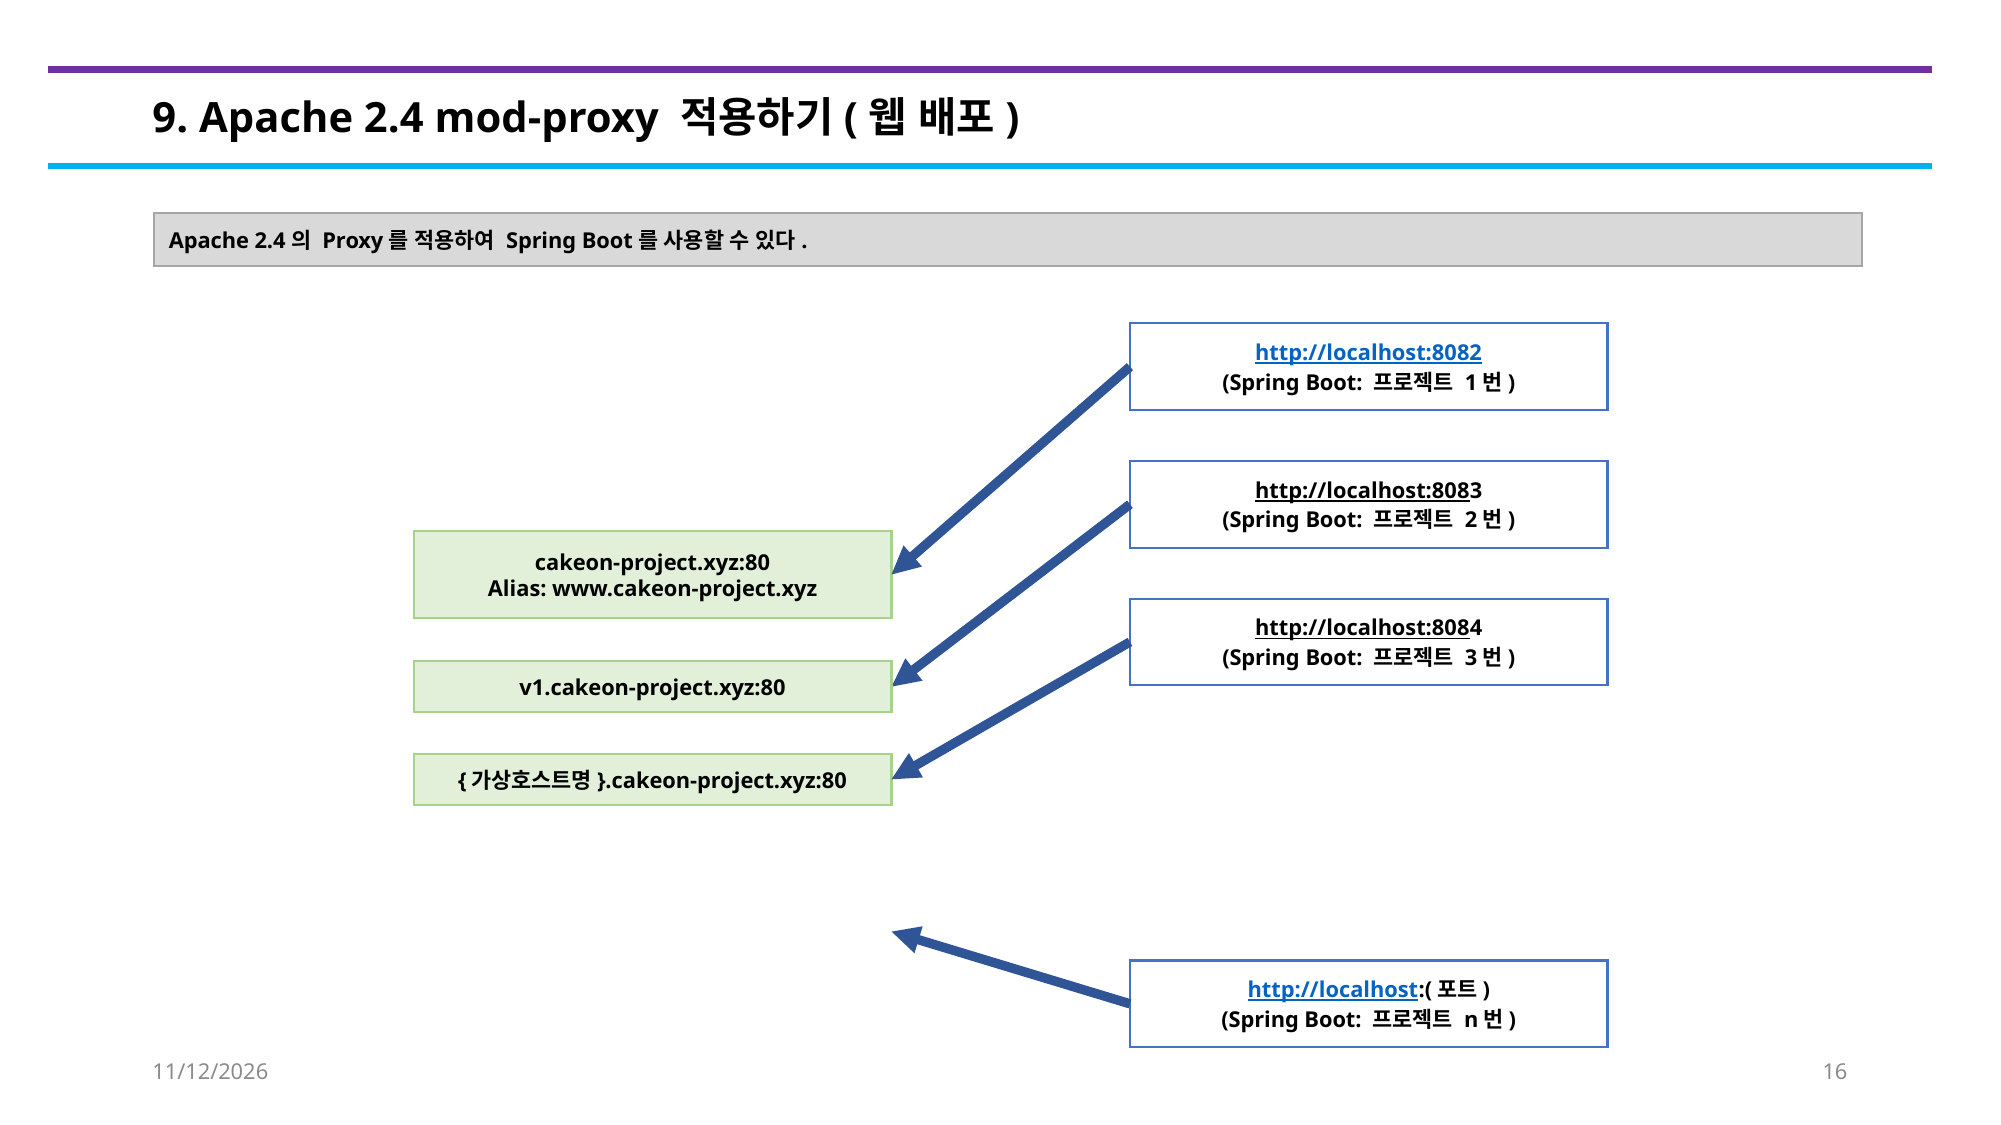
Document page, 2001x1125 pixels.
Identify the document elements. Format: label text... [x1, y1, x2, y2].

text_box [891, 504, 1130, 641]
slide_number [137, 1042, 588, 1103]
text_box cakeon-project.xyz:80 Alias: www.cakeon-project.xyz [413, 530, 891, 619]
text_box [891, 366, 1130, 504]
slide_number 16 [1412, 1042, 1863, 1103]
title 9. Apache 2.4 mod-proxy 적용하기(웹 배포) [137, 81, 1863, 156]
text_box http://localhost:8083 (Spring Boot: 프로젝트 2번) [1130, 460, 1609, 549]
text_box http://localhost:8084 (Spring Boot: 프로젝트 3번) [1130, 598, 1609, 686]
text_box http://localhost:8082 (Spring Boot: 프로젝트 1번) [1129, 322, 1609, 411]
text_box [891, 641, 1130, 780]
text_box {가상호스트명}.cakeon-project.xyz:80 [413, 753, 893, 806]
text_box v1.cakeon-project.xyz:80 [413, 660, 891, 713]
text_box http://localhost:(포트) (Spring Boot: 프로젝트 n번) [1129, 959, 1609, 1048]
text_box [891, 931, 1130, 1004]
text_box Apache 2.4의 Proxy를 적용하여 Spring Boot를 사용할 수 있다. [153, 212, 1863, 267]
